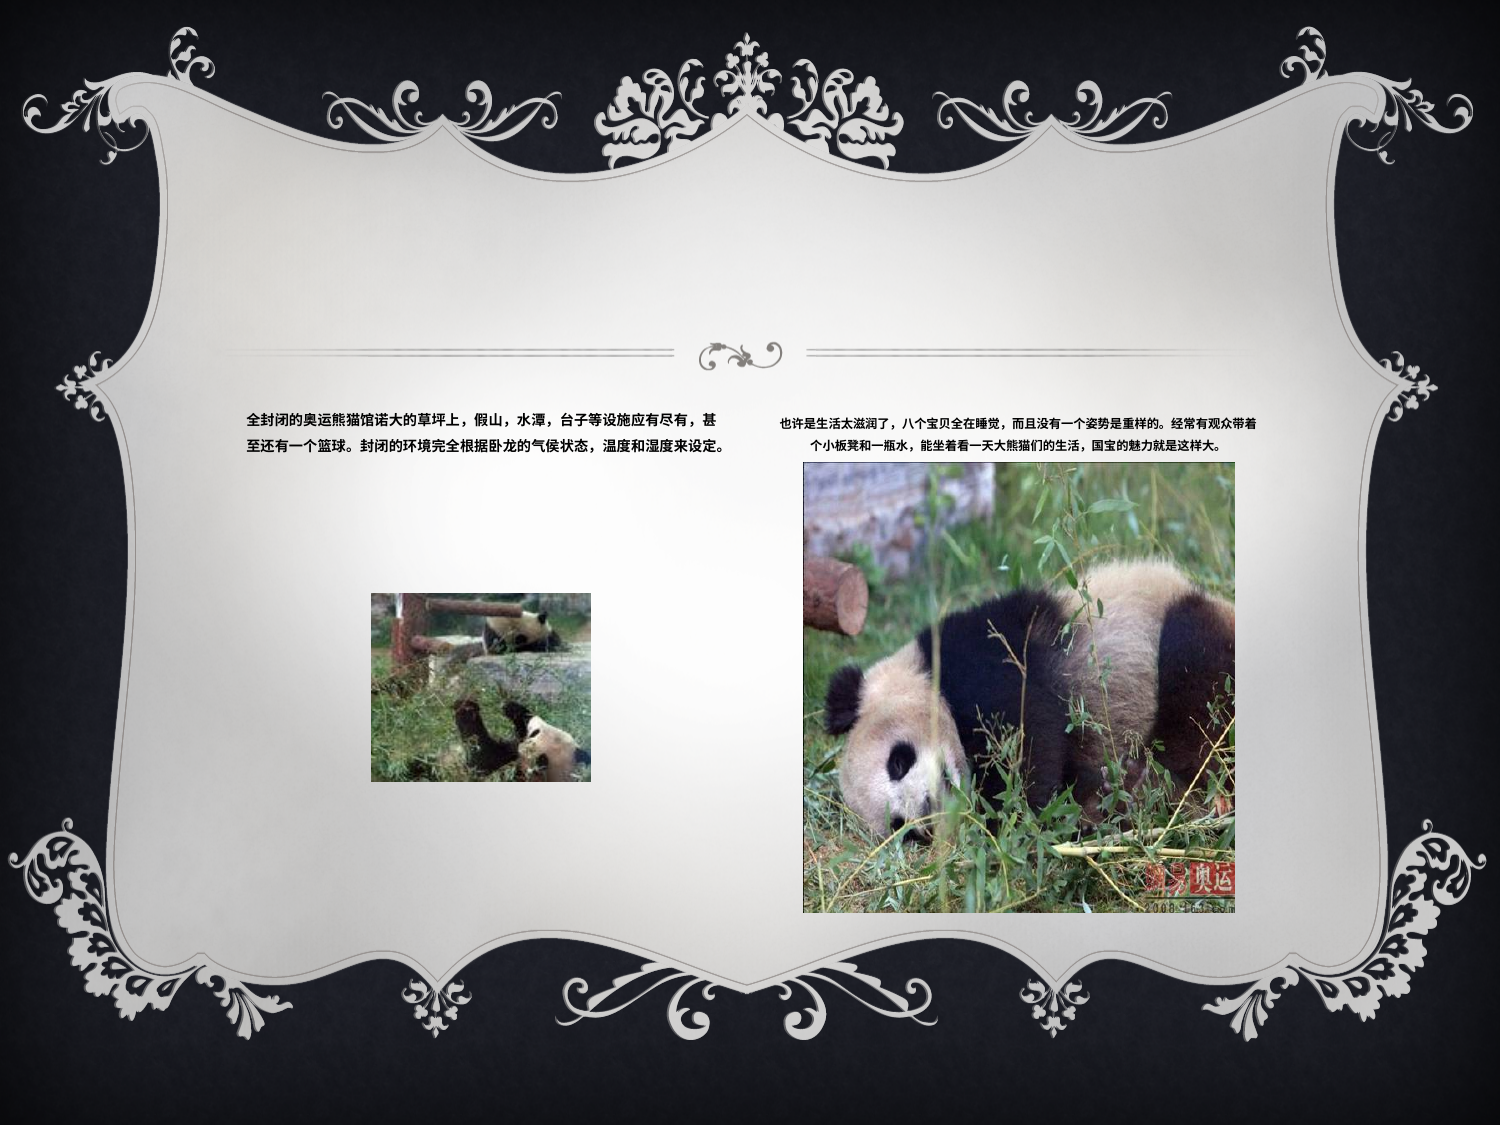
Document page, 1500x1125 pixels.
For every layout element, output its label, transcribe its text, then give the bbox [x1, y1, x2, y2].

picture [0, 0, 1500, 1125]
list 也许是生活太滋润了，八个宝贝全在睡觉，而且没有一个姿势是重样的。经常有观众带着个小板凳和一瓶水，能坐着看一天大熊猫们的生活，国宝的魅力就是这样大。 [761, 386, 1275, 461]
list 全封闭的奥运熊猫馆诺大的草坪上，假山，水潭，台子等设施应有尽有，甚至还有一个篮球。封闭的环境完全根据卧龙的气侯状态，温度和湿度来设定。 [225, 387, 738, 462]
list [802, 462, 1235, 913]
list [371, 593, 591, 782]
